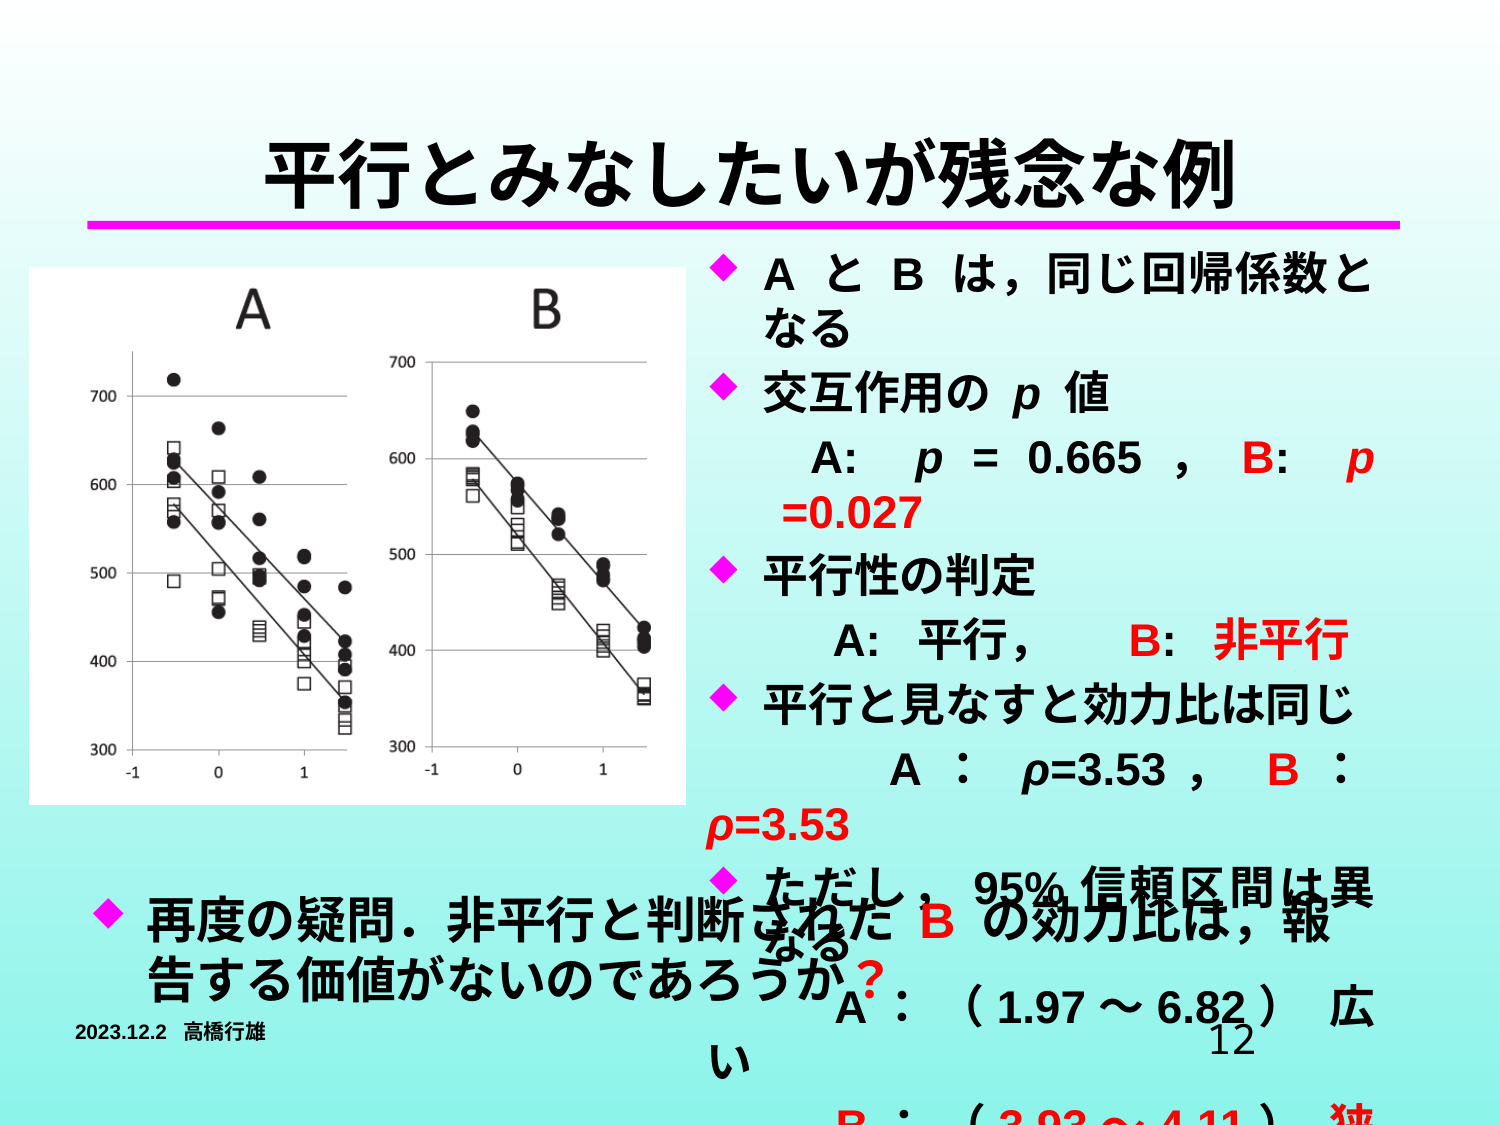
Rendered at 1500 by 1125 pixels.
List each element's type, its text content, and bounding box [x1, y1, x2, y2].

text_box 再度の疑問．非平行と判断された B の効力比は，報告する価値がないのであろうか？ [75, 881, 1388, 1012]
text_box A と B は，同じ回帰係数となる 交互作用の p 値 A: p = 0.665，B: p =0.027 平行性の判定 A: 平行， B: 非平行 平行と見なすと効力比は同じ A： ρ=3.53， B：ρ=3.53 ただし，95%信頼区間は異なる A： （1.97～6.82） 広い B： （3.93～4.11） 狭い [691, 237, 1390, 894]
picture [29, 267, 686, 805]
title 平行とみなしたいが残念な例 [112, 43, 1388, 225]
